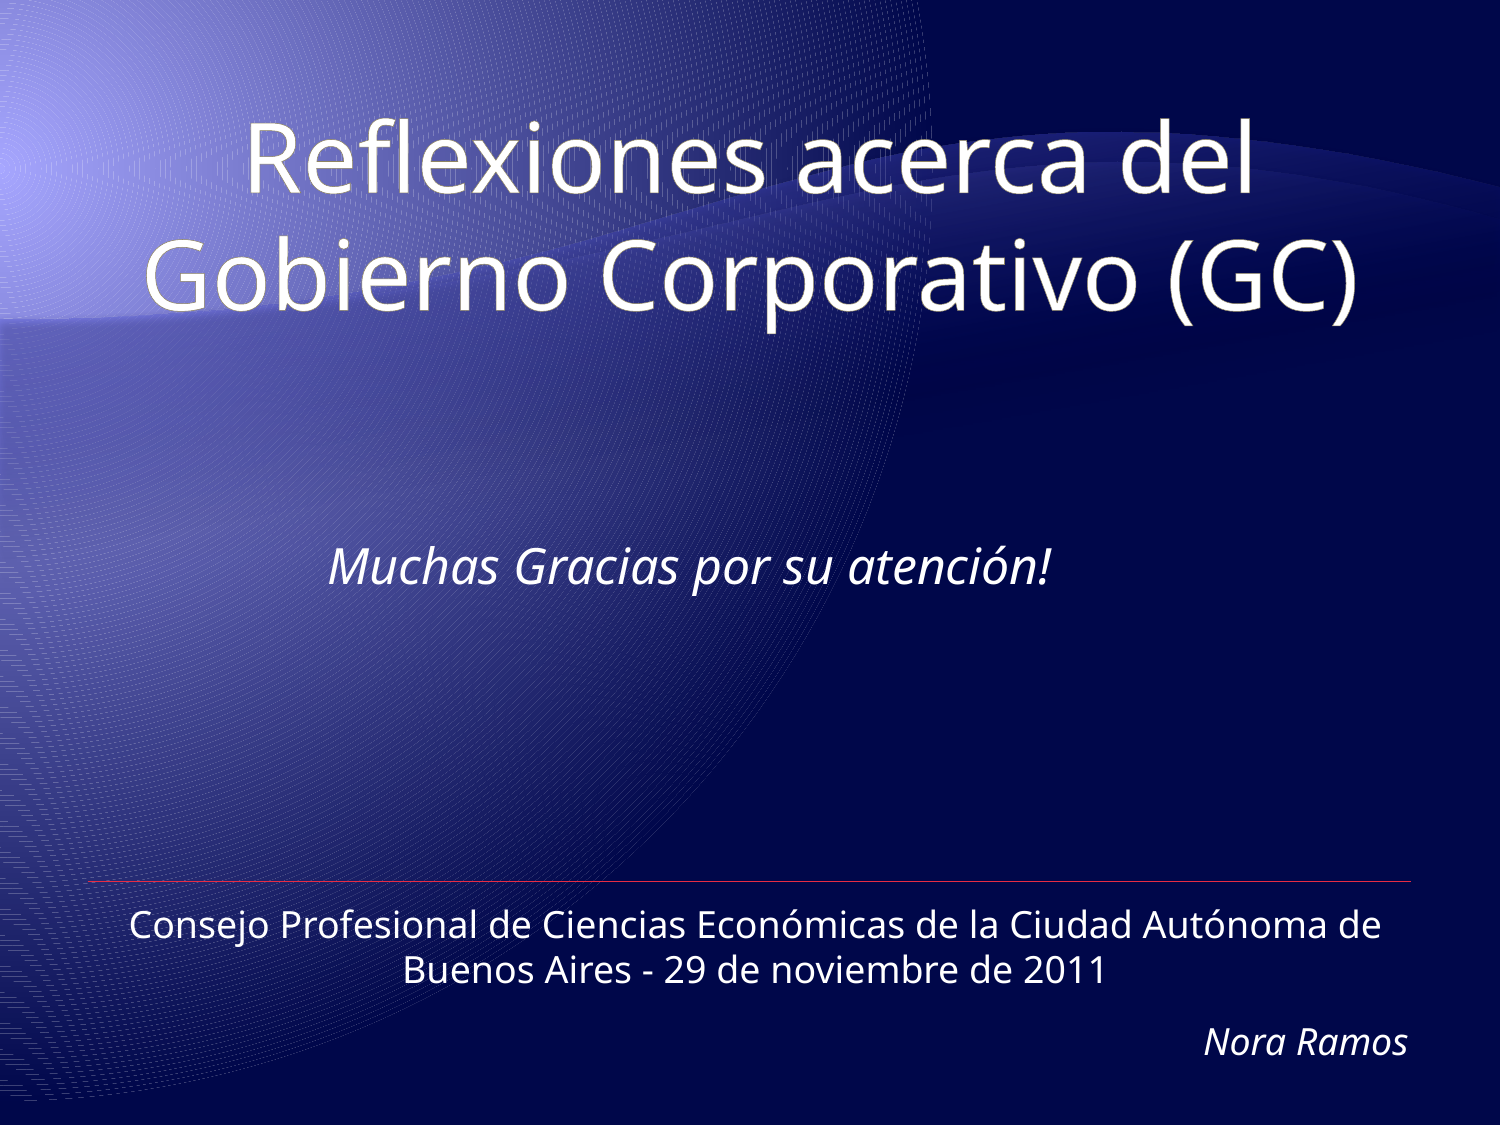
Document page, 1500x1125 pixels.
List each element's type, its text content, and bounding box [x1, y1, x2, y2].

text_box [277, 456, 1317, 799]
text_box Consejo Profesional de Ciencias Económicas de la Ciudad Autónoma de Buenos Aires - 29 de noviembre de 2011 Nora Ramos [88, 893, 1424, 1071]
text_box Muchas Gracias por su atención! [312, 527, 1211, 602]
text_box Reflexiones acerca del Gobierno Corporativo (GC) [74, 87, 1425, 338]
